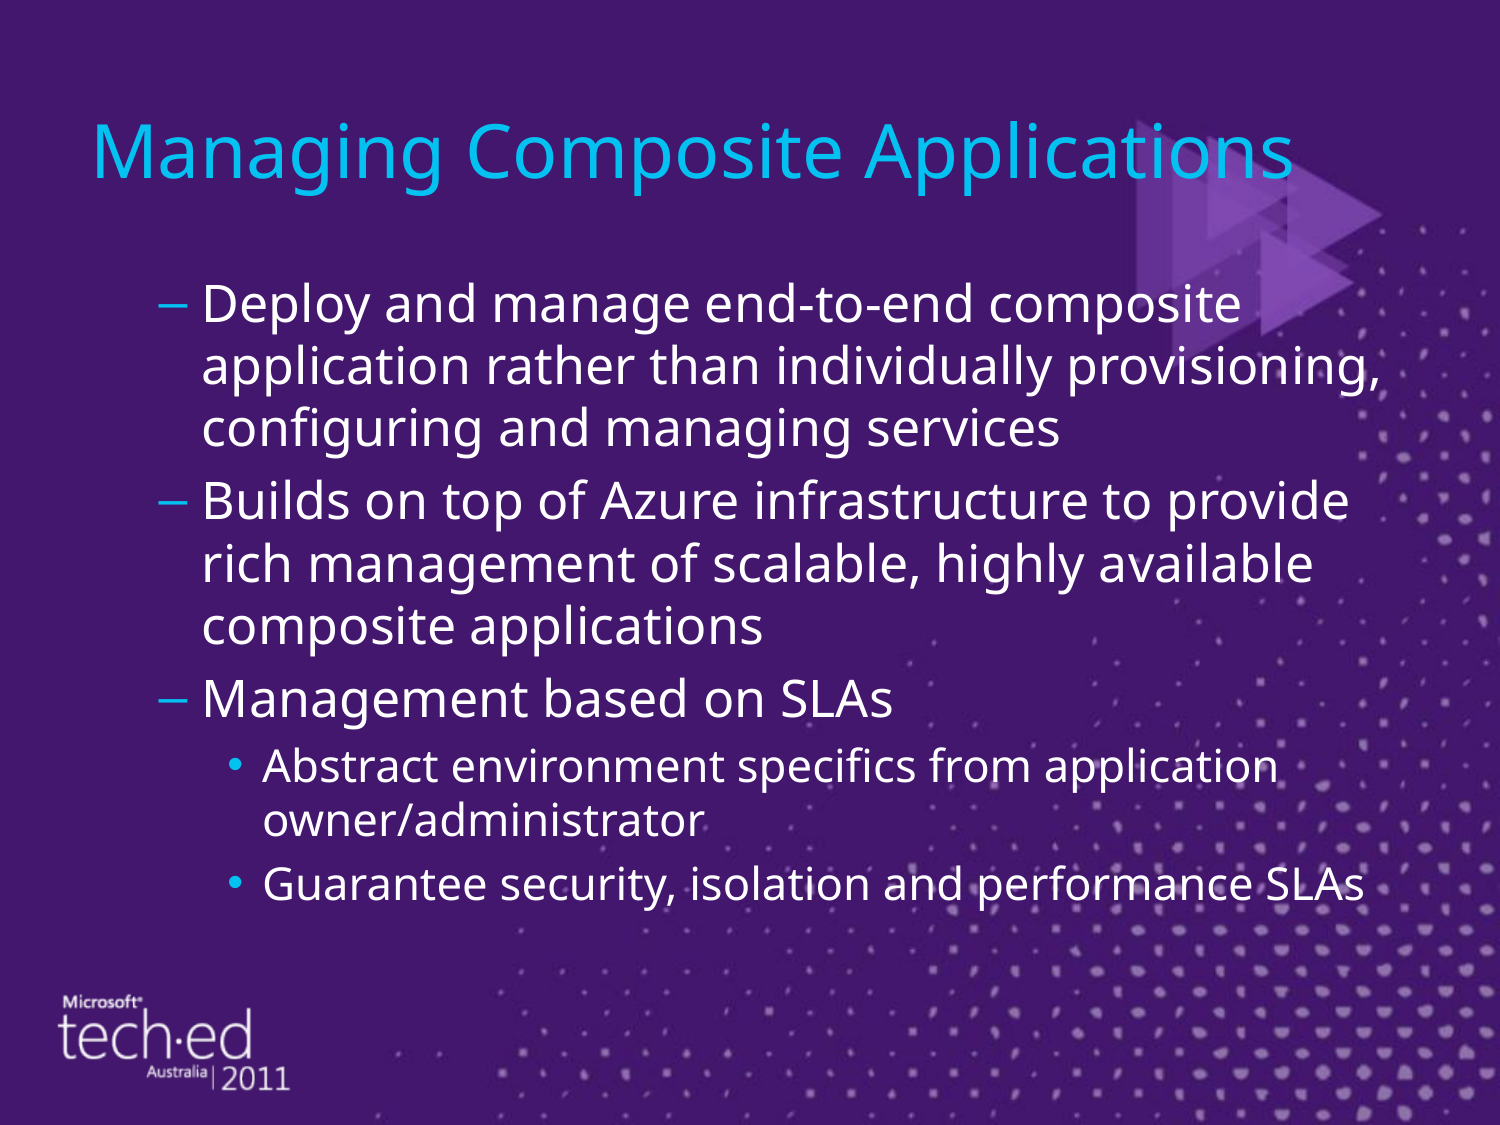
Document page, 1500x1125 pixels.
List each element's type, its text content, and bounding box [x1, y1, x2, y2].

picture [0, 0, 1500, 1125]
title Managing Composite Applications [75, 54, 1425, 243]
list Deploy and manage end-to-end composite application rather than individually provisioning, configuring and managing services Builds on top of Azure infrastructure to provide rich management of scalable, highly available composite applications Management based on SLAs Abstract environment specifics from application owner/administrator Guarantee security, isolation and performance SLAs [75, 262, 1425, 1005]
